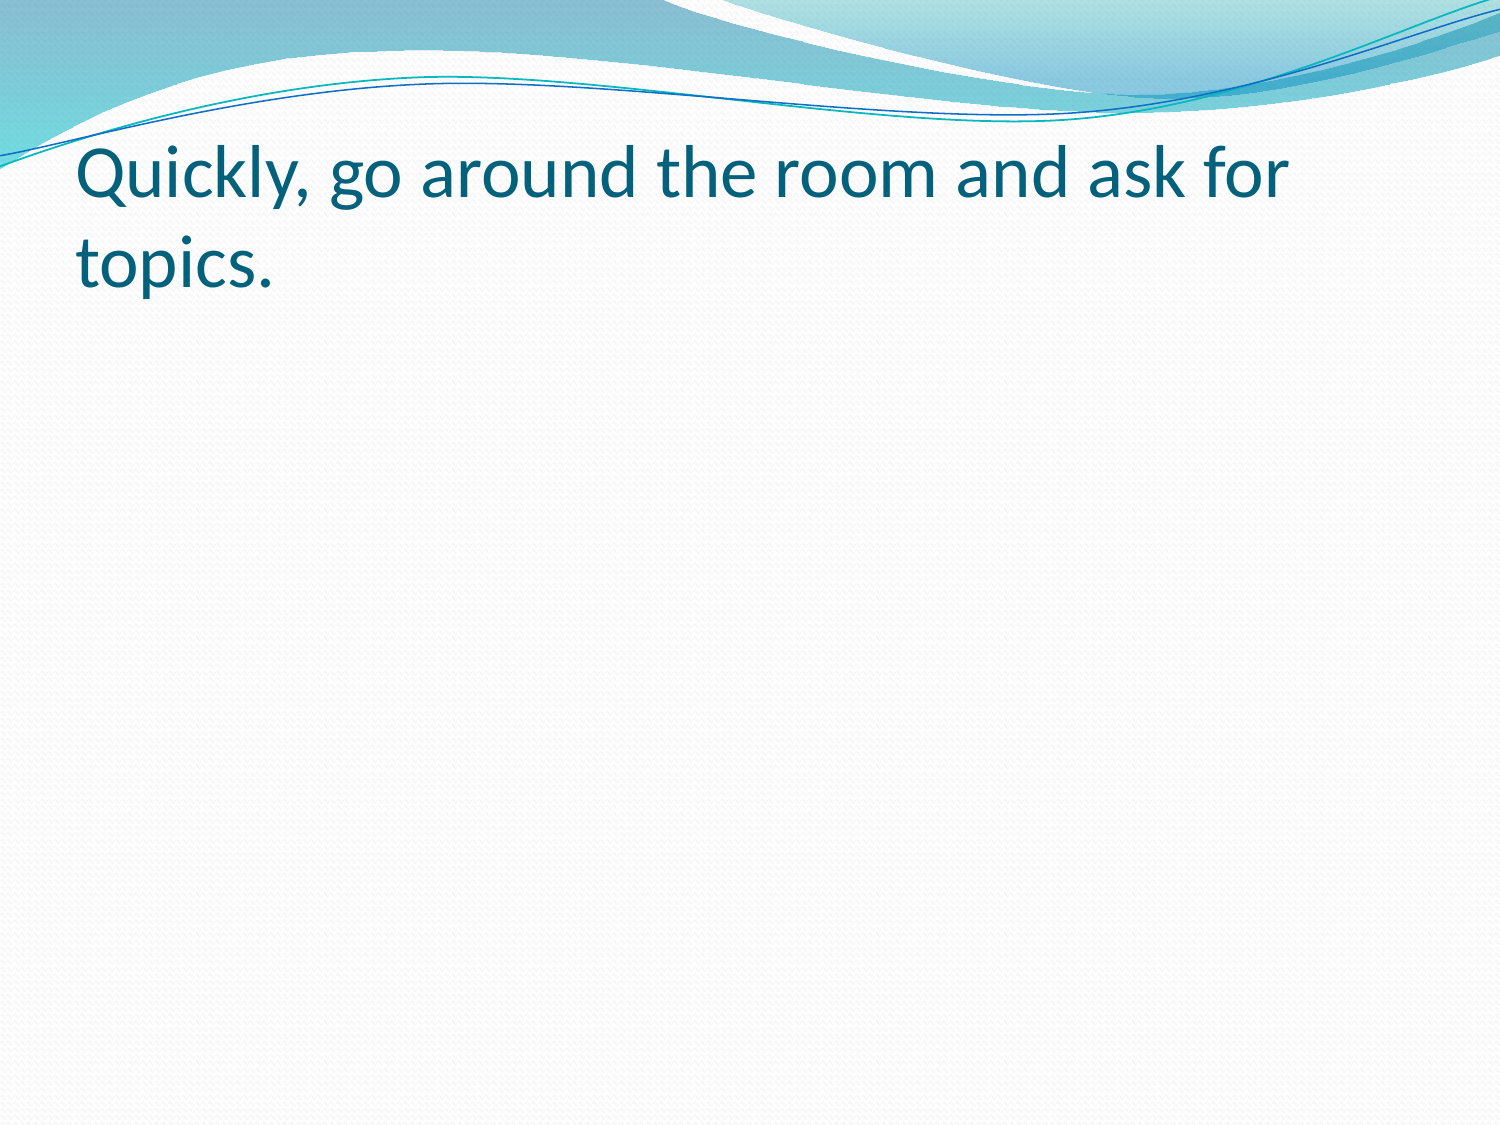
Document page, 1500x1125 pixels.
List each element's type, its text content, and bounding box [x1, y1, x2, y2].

title Quickly, go around the room and ask for topics. [75, 115, 1425, 303]
